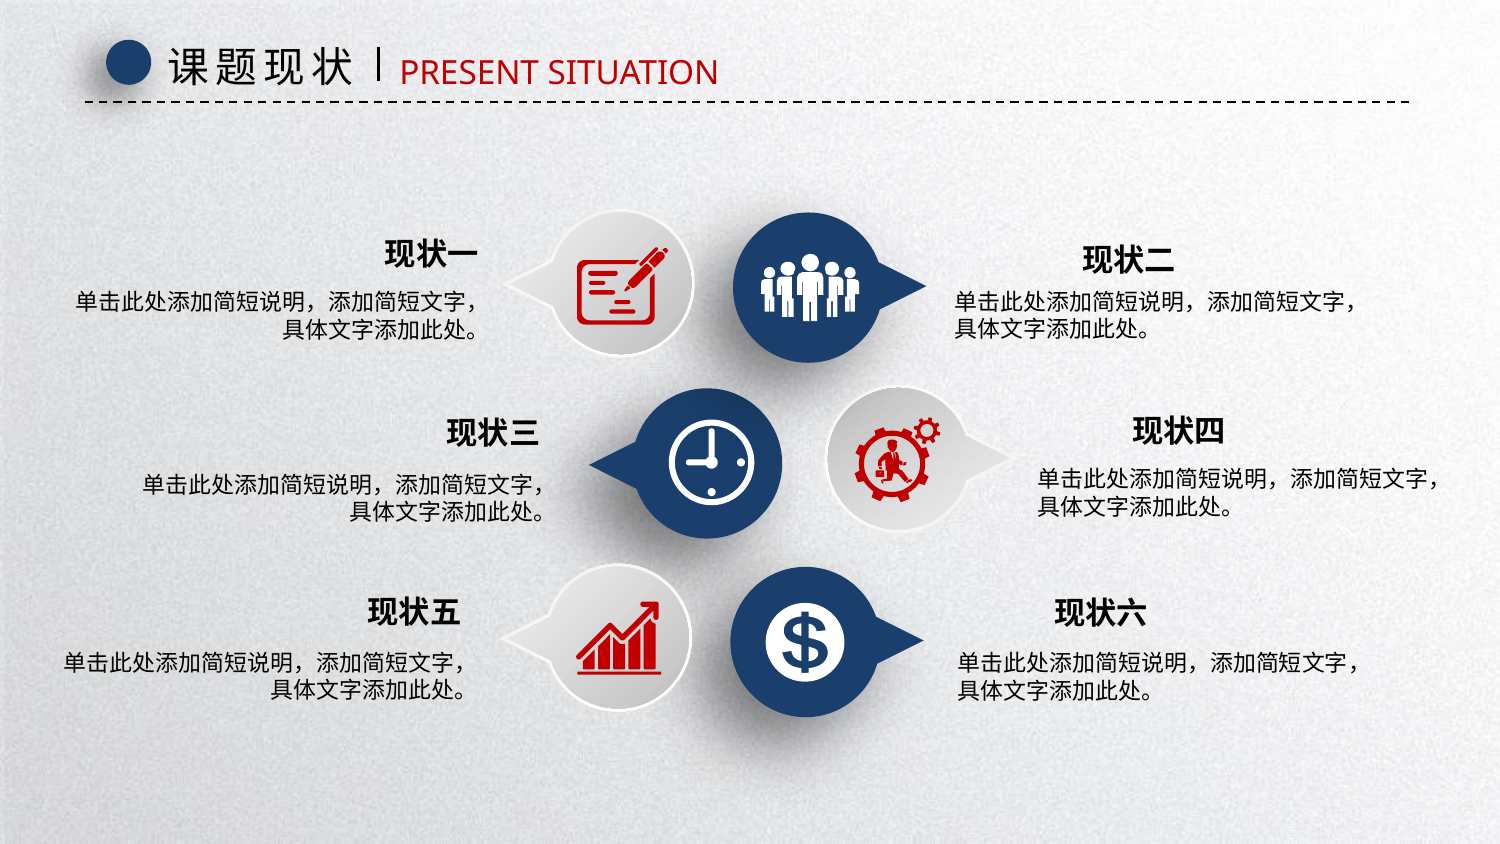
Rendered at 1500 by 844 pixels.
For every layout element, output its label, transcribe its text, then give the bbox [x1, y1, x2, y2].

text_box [521, 541, 671, 735]
text_box 单击此处添加简短说明，添加简短文字， 具体文字添加此处。 [48, 640, 493, 711]
text_box 现状五 [352, 585, 477, 638]
text_box [104, 37, 153, 87]
text_box [776, 261, 796, 317]
text_box [728, 564, 926, 720]
text_box 现状四 [1117, 404, 1241, 457]
text_box [586, 391, 785, 541]
text_box [730, 210, 929, 365]
text_box 现状二 [1067, 232, 1191, 280]
text_box PRESENT SITUATION [384, 43, 735, 99]
text_box 单击此处添加简短说明，添加简短文字， 具体文字添加此处。 [942, 641, 1387, 712]
text_box 现状六 [1039, 585, 1163, 639]
text_box 单击此处添加简短说明，添加简短文字， 具体文字添加此处。 [60, 280, 505, 351]
text_box [825, 261, 844, 317]
text_box 单击此处添加简短说明，添加简短文字， 具体文字添加此处。 [939, 280, 1384, 350]
text_box 现状一 [369, 227, 494, 280]
text_box 课题现状 [153, 33, 369, 99]
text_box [846, 362, 996, 556]
text_box [797, 253, 824, 322]
text_box 单击此处添加简短说明，添加简短文字， 具体文字添加此处。 [1023, 457, 1467, 528]
text_box [763, 600, 847, 684]
text_box [844, 266, 860, 312]
text_box [668, 419, 755, 506]
picture [0, 0, 1500, 844]
text_box [761, 266, 776, 312]
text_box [524, 186, 673, 380]
text_box 现状三 [431, 406, 556, 459]
text_box 单击此处添加简短说明，添加简短文字， 具体文字添加此处。 [127, 462, 572, 533]
